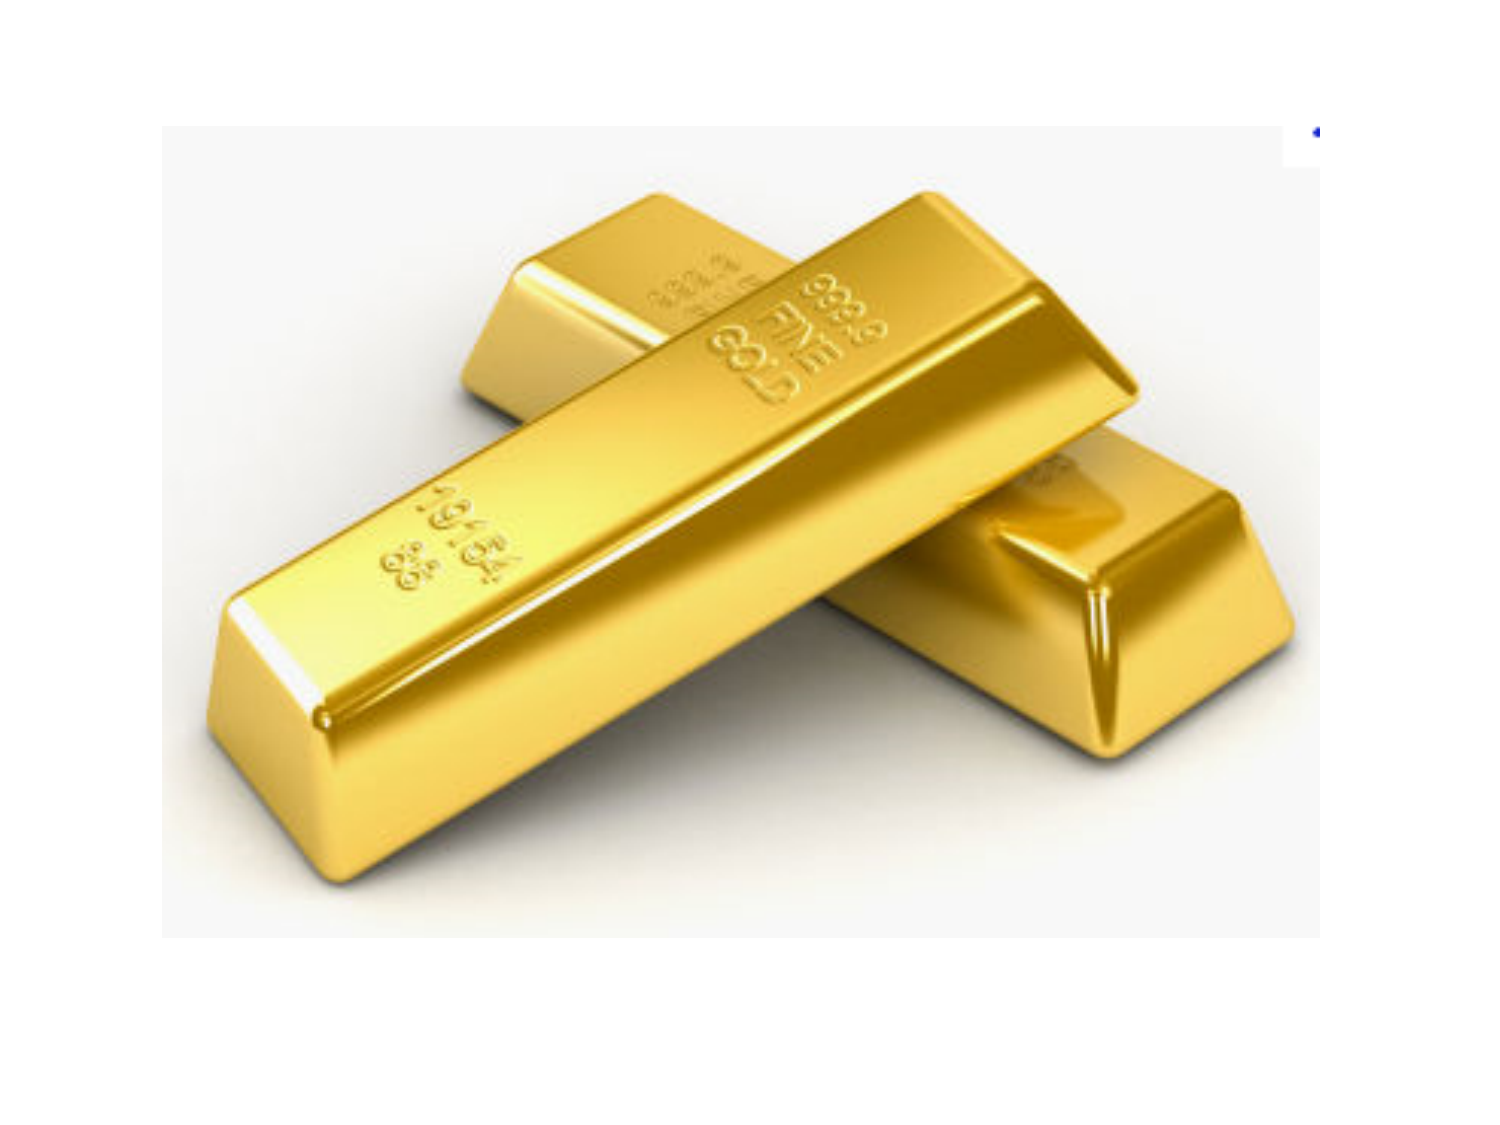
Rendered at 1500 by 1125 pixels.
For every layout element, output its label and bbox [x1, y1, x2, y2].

picture [162, 126, 1321, 938]
